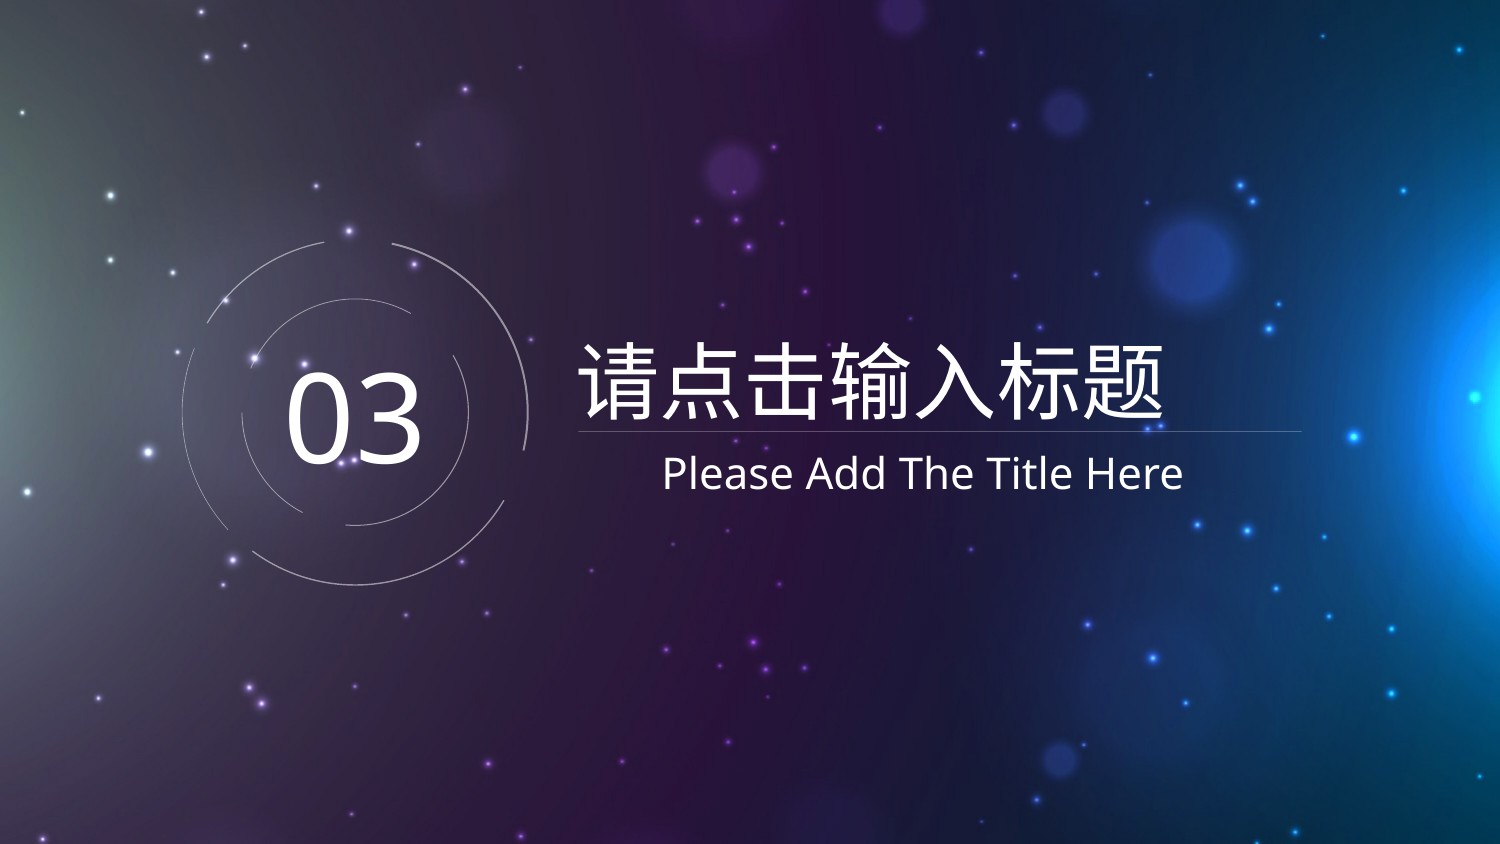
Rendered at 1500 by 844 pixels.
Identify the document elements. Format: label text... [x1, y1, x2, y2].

picture [0, 0, 1500, 844]
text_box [181, 238, 529, 586]
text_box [241, 298, 469, 526]
text_box Please Add The Title Here [646, 438, 1257, 506]
text_box 请点击输入标题 [560, 321, 1326, 438]
